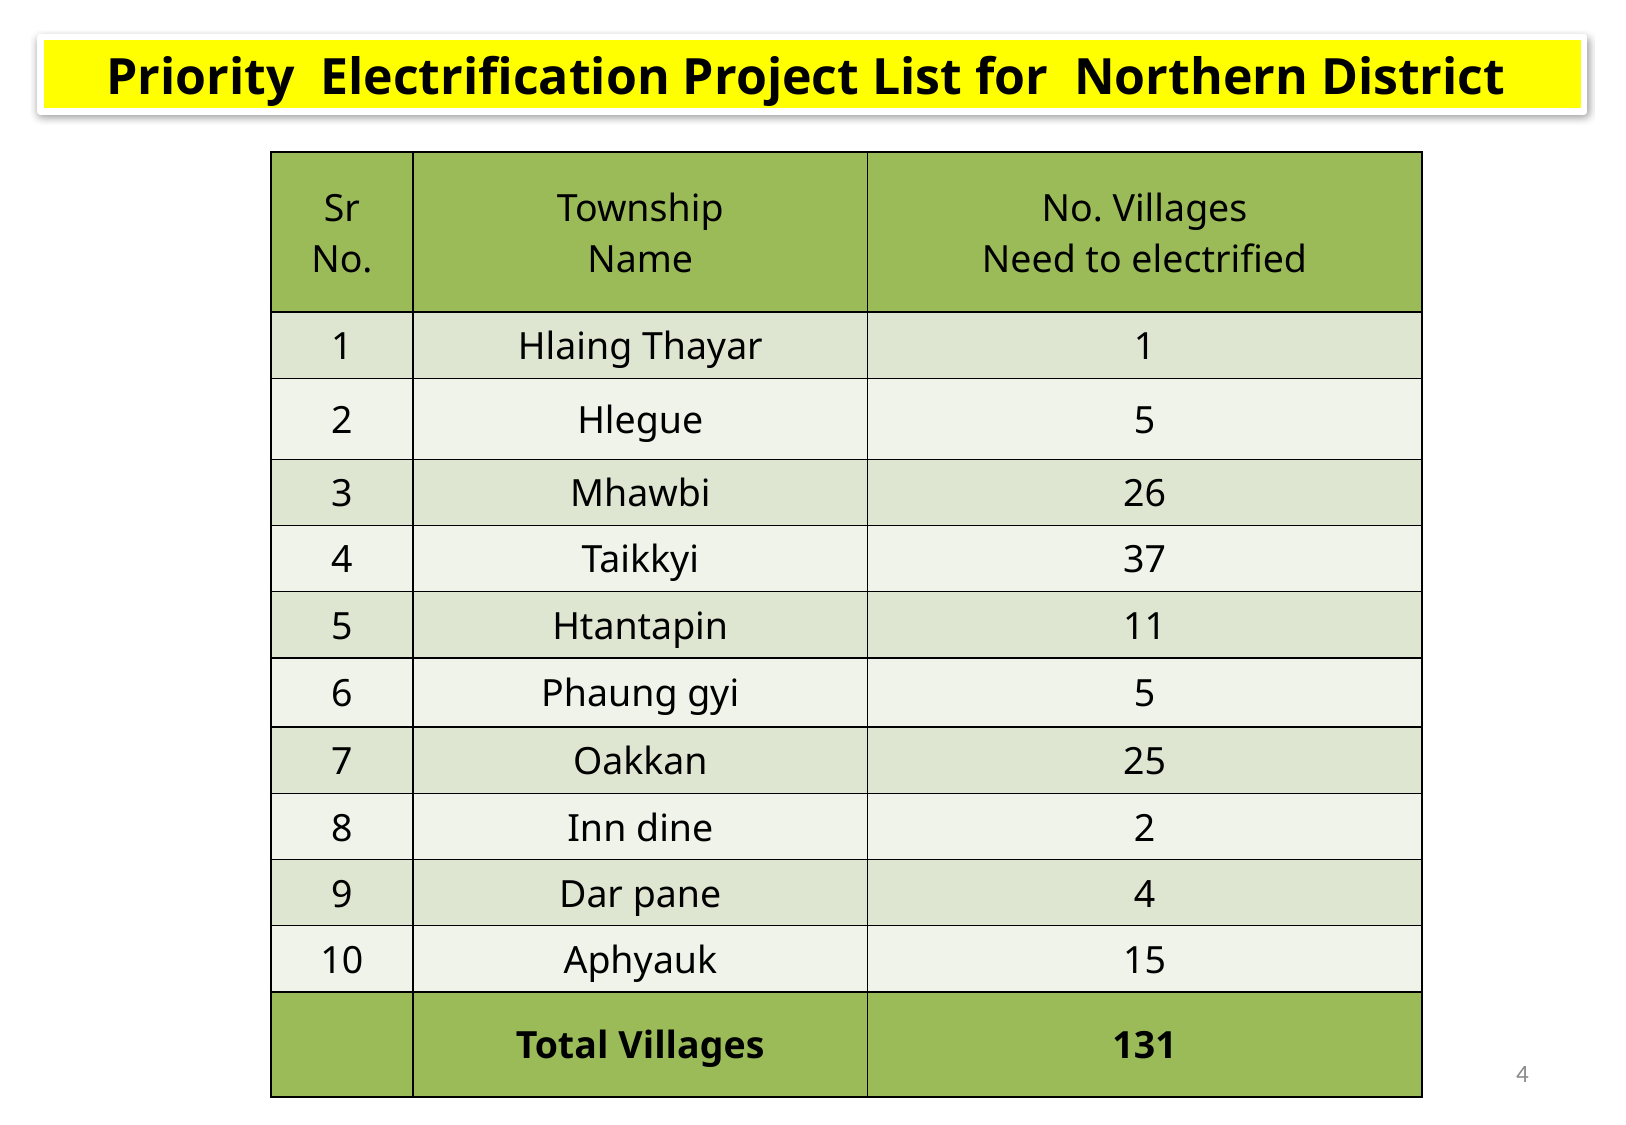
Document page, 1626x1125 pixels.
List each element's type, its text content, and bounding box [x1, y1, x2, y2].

table_cell 5 [272, 592, 412, 657]
table_cell 8 [272, 794, 412, 859]
table_cell 37 [868, 526, 1421, 591]
table_cell 26 [868, 460, 1421, 525]
table_cell [272, 993, 412, 1096]
table_cell Aphyauk [414, 926, 867, 991]
table_cell Mhawbi [414, 460, 867, 525]
table_cell Hlaing Thayar [414, 313, 867, 378]
table_cell 2 [272, 379, 412, 459]
table_cell 9 [272, 860, 412, 925]
table_cell Taikkyi [414, 526, 867, 591]
table_cell 10 [272, 926, 412, 991]
table_cell 1 [868, 313, 1421, 378]
table_cell 7 [272, 728, 412, 793]
table_cell 5 [868, 659, 1421, 726]
table_header Township Name [414, 153, 867, 311]
table_cell 4 [272, 526, 412, 591]
slide_number 4 [1164, 1042, 1544, 1103]
table_cell Oakkan [414, 728, 867, 793]
table_cell Total Villages [414, 993, 867, 1096]
table_cell Phaung gyi [414, 659, 867, 726]
table_cell 131 [868, 993, 1421, 1096]
table_cell Dar pane [414, 860, 867, 925]
table_cell Htantapin [414, 592, 867, 657]
text_box Priority Electrification Project List for Northern District [37, 34, 1587, 115]
table_header Sr No. [272, 153, 412, 311]
table_cell 3 [272, 460, 412, 525]
table_cell 25 [868, 728, 1421, 793]
table_cell Hlegue [414, 379, 867, 459]
table_cell Inn dine [414, 794, 867, 859]
table_cell 4 [868, 860, 1421, 925]
table_cell 11 [868, 592, 1421, 657]
table_cell 2 [868, 794, 1421, 859]
table_cell 1 [272, 313, 412, 378]
table_header No. Villages Need to electrified [868, 153, 1421, 311]
table_cell 15 [868, 926, 1421, 991]
table_cell 6 [272, 659, 412, 726]
table_cell 5 [868, 379, 1421, 459]
